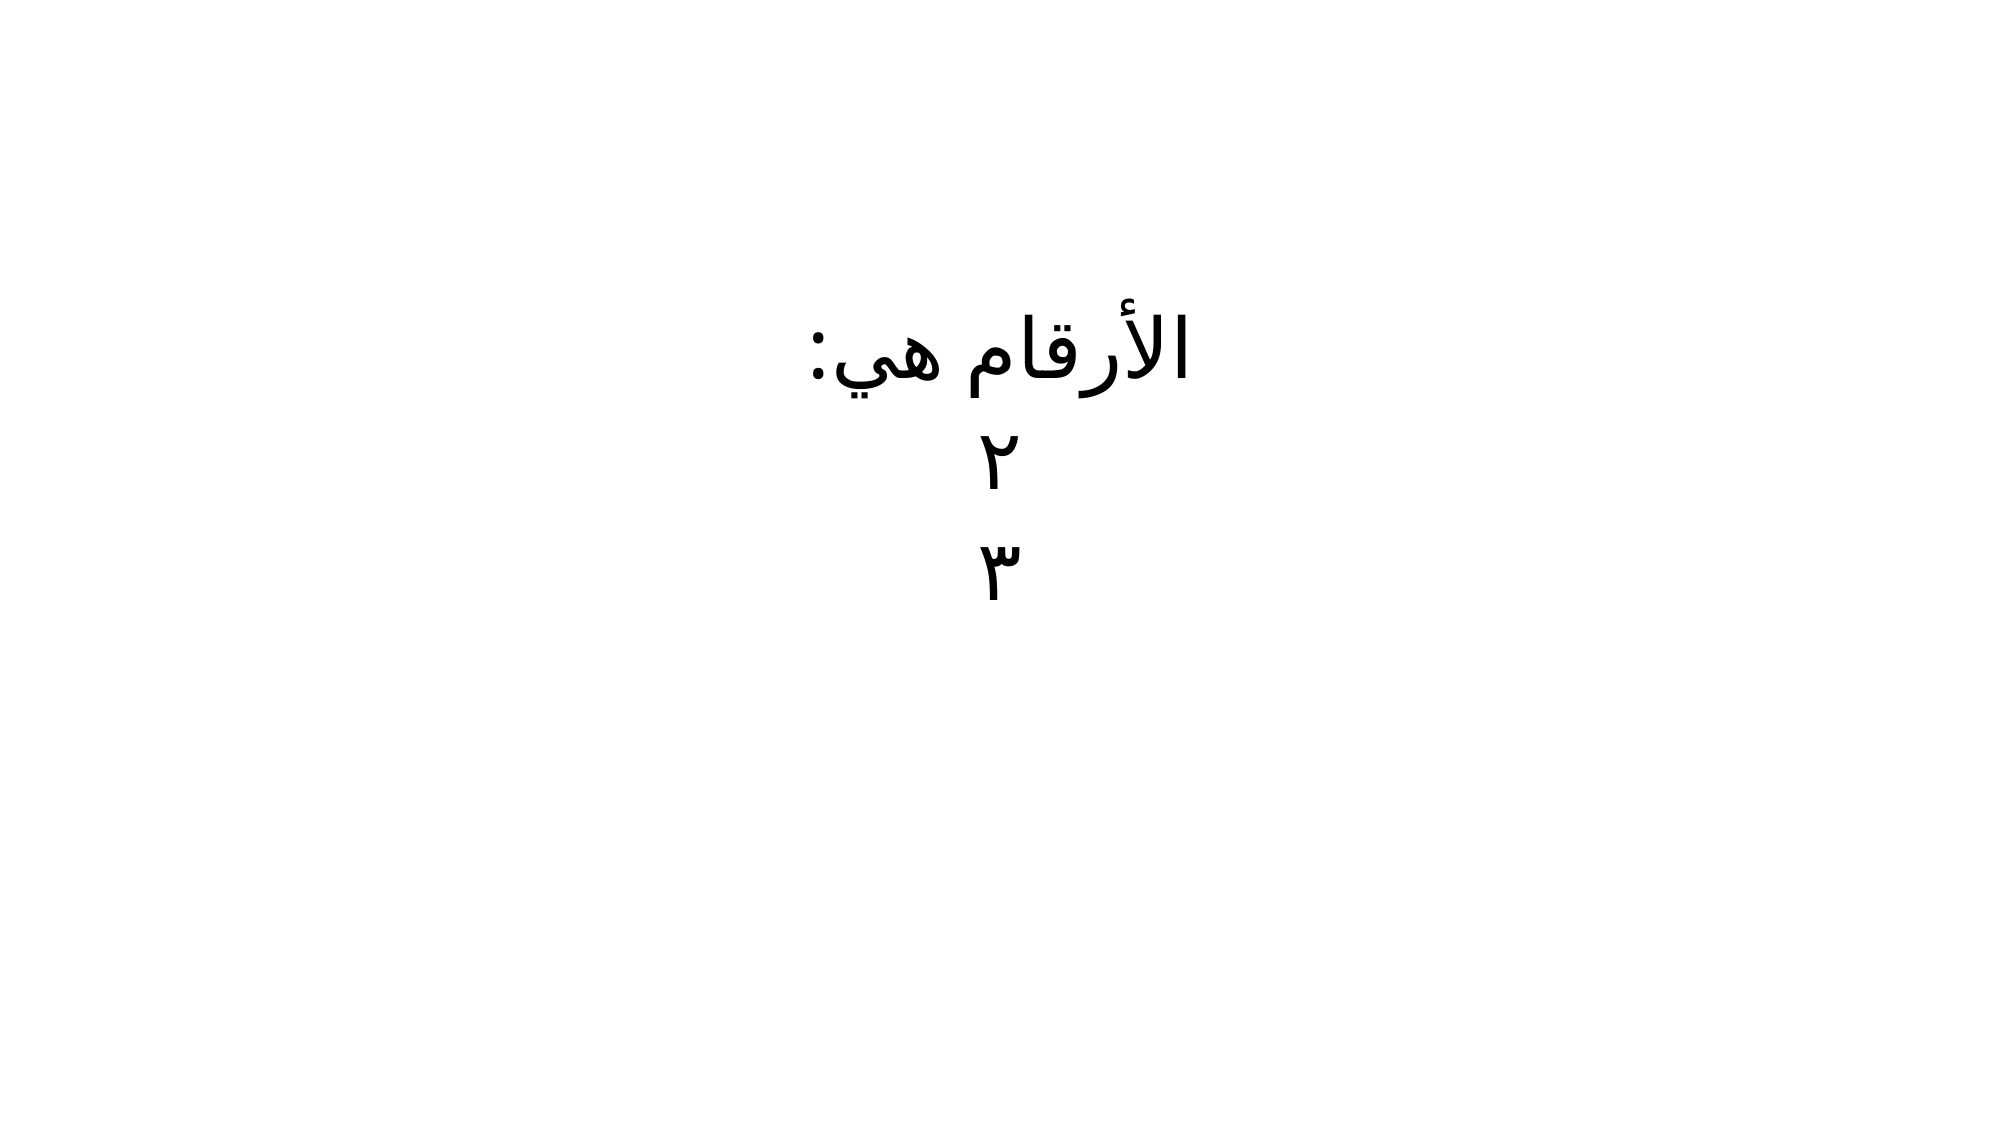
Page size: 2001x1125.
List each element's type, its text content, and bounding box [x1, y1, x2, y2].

list الأرقام هي: ٢ ٣ [137, 299, 1863, 1014]
